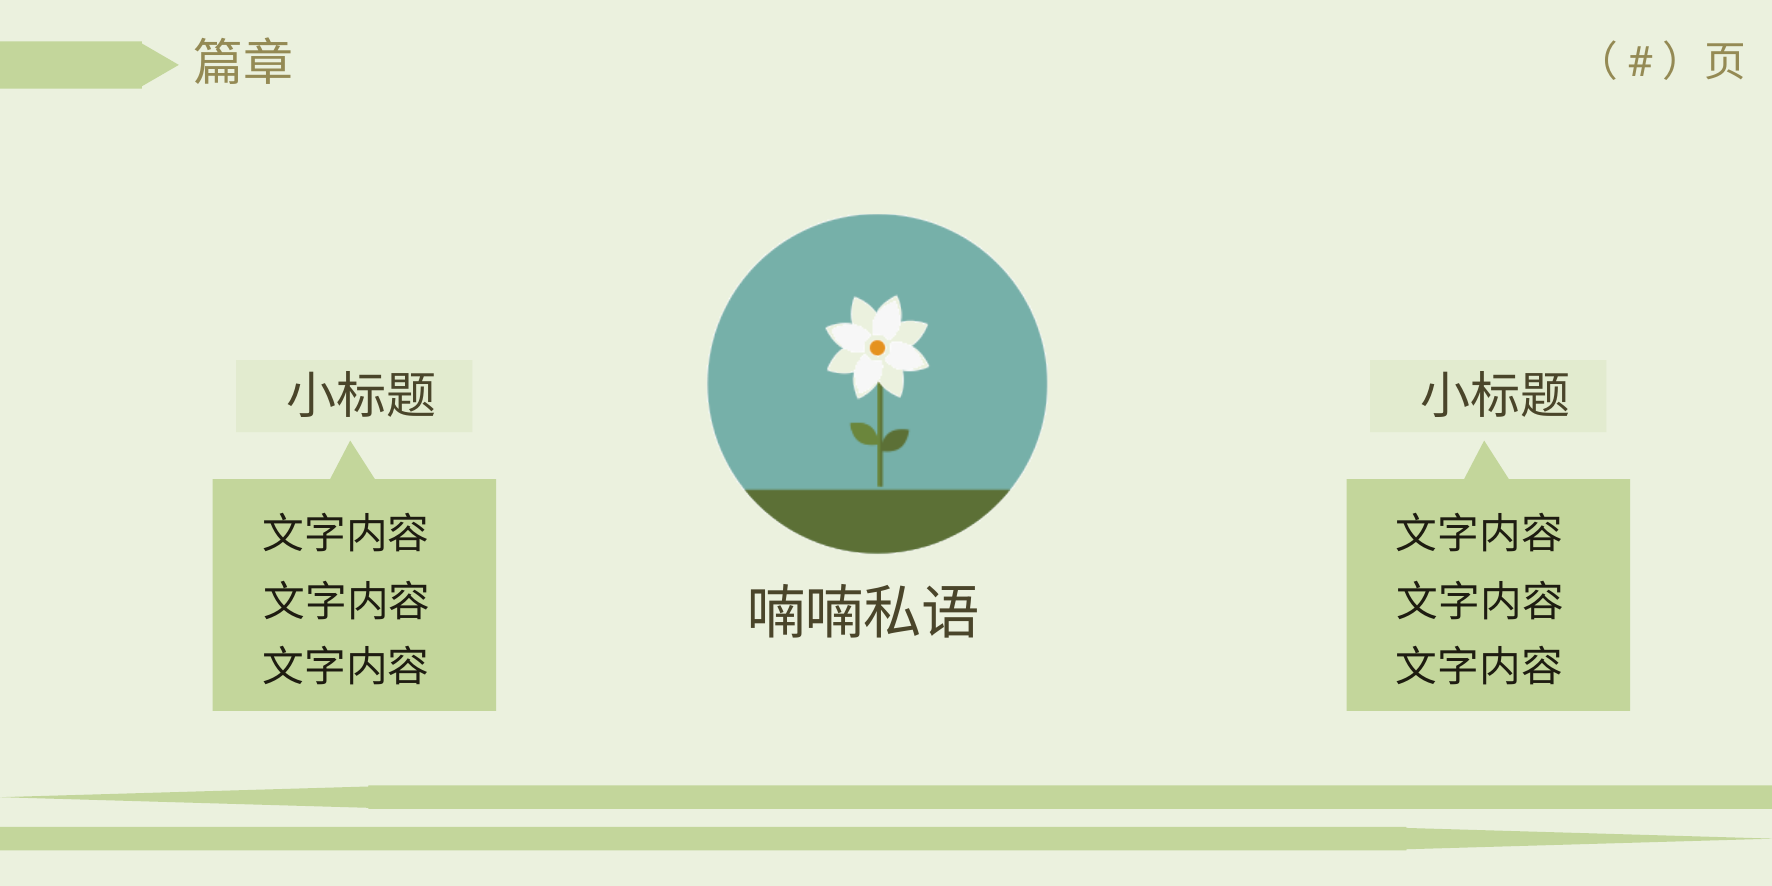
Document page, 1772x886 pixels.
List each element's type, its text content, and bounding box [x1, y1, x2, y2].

text_box 文字内容 [1381, 499, 1618, 565]
text_box 文字内容 [248, 631, 485, 697]
text_box 喃喃私语 [732, 581, 1052, 653]
text_box 篇章 [178, 22, 355, 98]
text_box 文字内容 [1381, 631, 1618, 697]
text_box [1368, 358, 1608, 434]
picture [684, 213, 1068, 574]
text_box [0, 783, 1772, 811]
text_box 文字内容 [1382, 567, 1619, 633]
text_box [210, 438, 499, 714]
text_box [234, 358, 474, 434]
text_box 小标题 [1405, 356, 1661, 432]
text_box [0, 39, 178, 91]
text_box 文字内容 [248, 499, 485, 565]
text_box （#）页 [1561, 27, 1772, 92]
text_box [0, 824, 1772, 853]
text_box 小标题 [271, 356, 489, 432]
text_box 文字内容 [248, 567, 486, 633]
text_box [1344, 438, 1633, 714]
